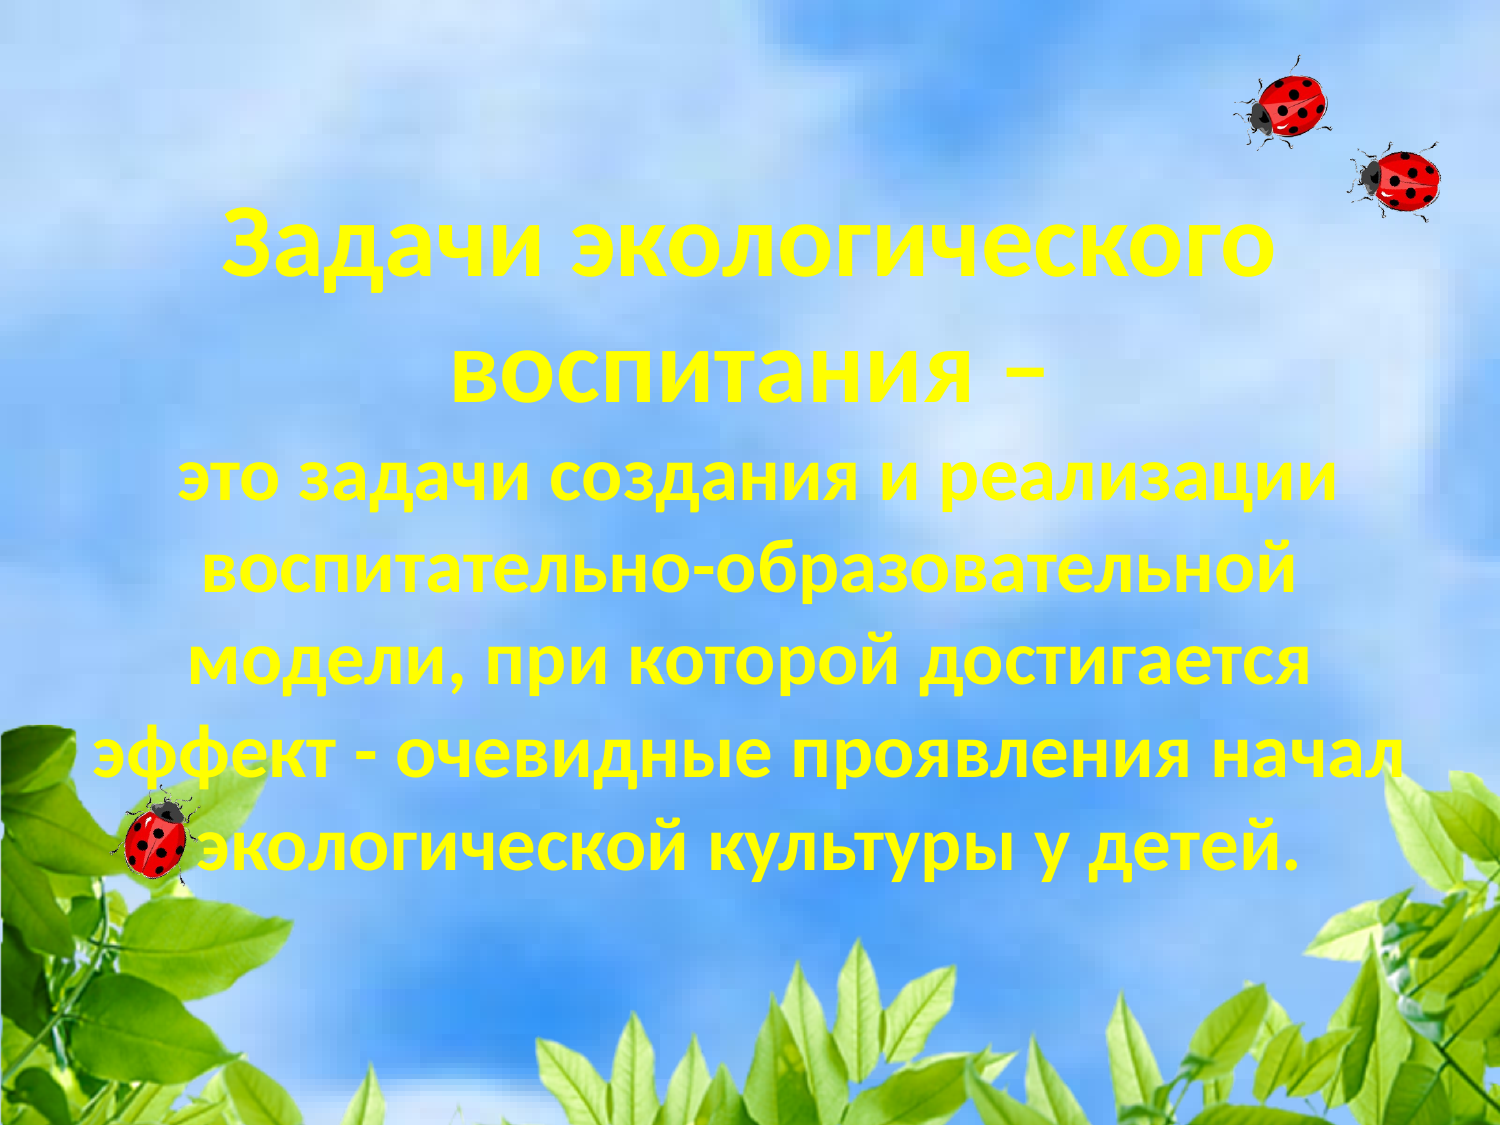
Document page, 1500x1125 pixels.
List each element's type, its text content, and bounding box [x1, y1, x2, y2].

title Задачи экологического воспитания – это задачи создания и реализации воспитательно-образовательной модели, при которой достигается эффект - очевидные проявления начал экологической культуры у детей. [75, 45, 1425, 1012]
picture [0, 0, 1500, 1125]
